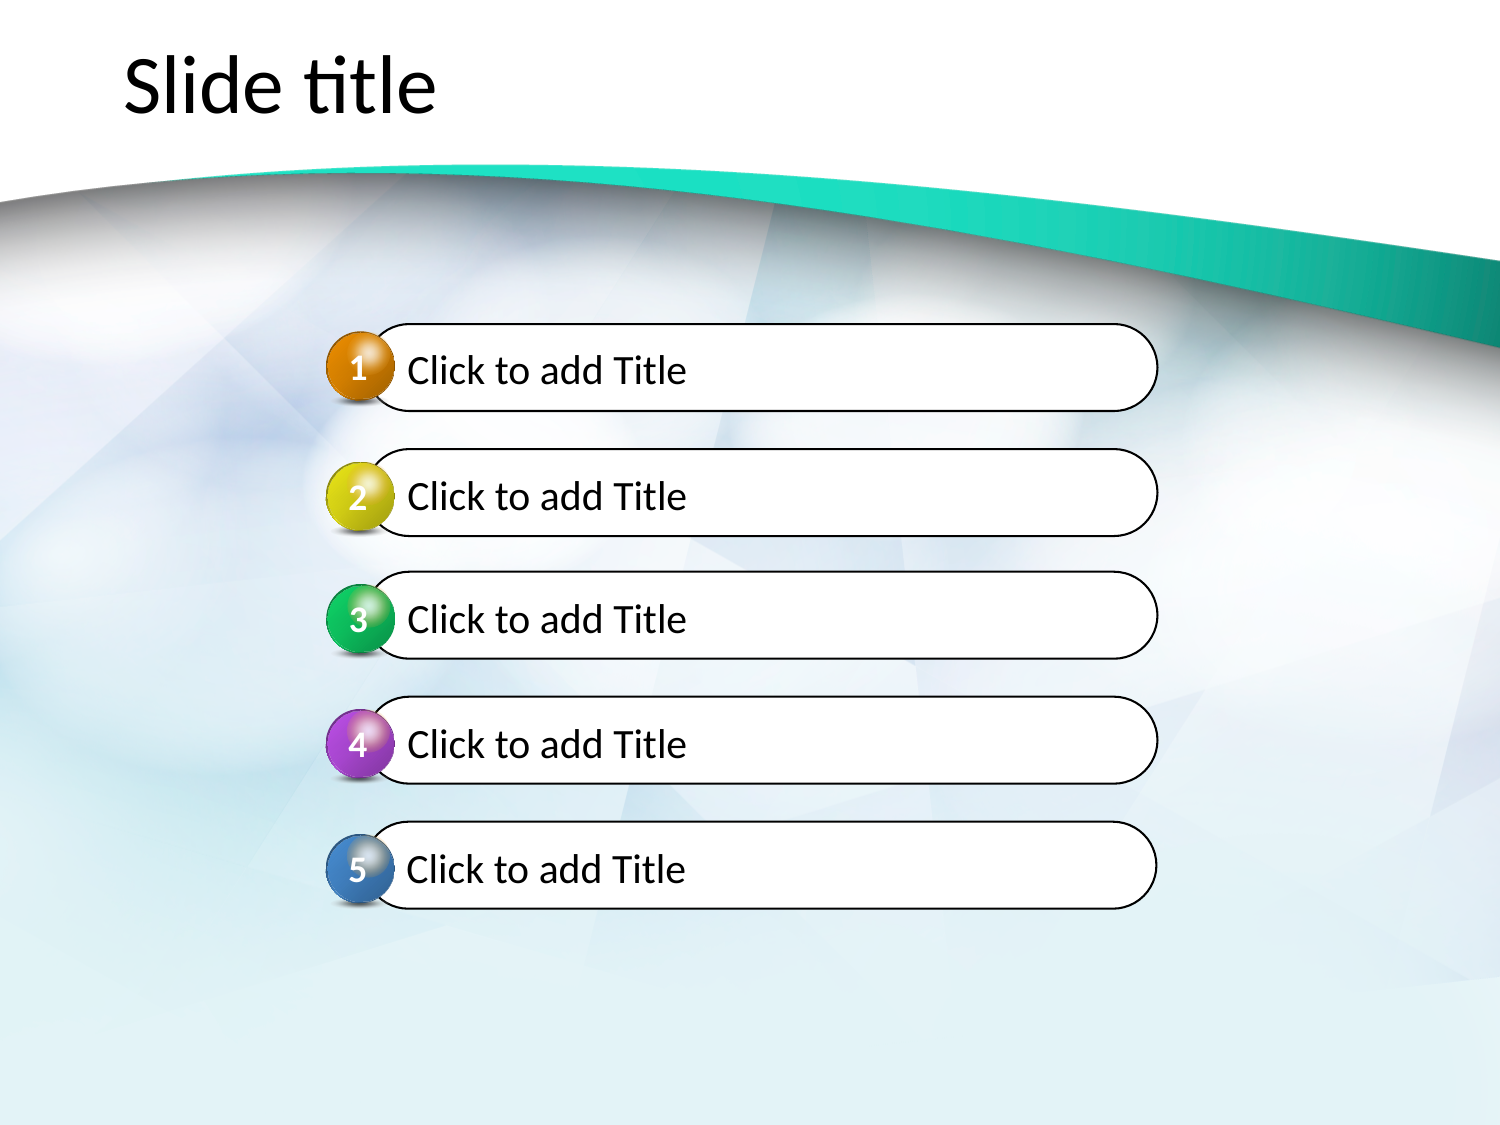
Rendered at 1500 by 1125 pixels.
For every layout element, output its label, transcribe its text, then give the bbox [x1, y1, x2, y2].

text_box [325, 324, 1158, 411]
picture [0, 0, 1500, 1125]
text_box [325, 696, 1158, 787]
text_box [326, 571, 1158, 662]
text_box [325, 448, 1158, 540]
title Slide title [108, 6, 1395, 167]
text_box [325, 821, 1157, 912]
